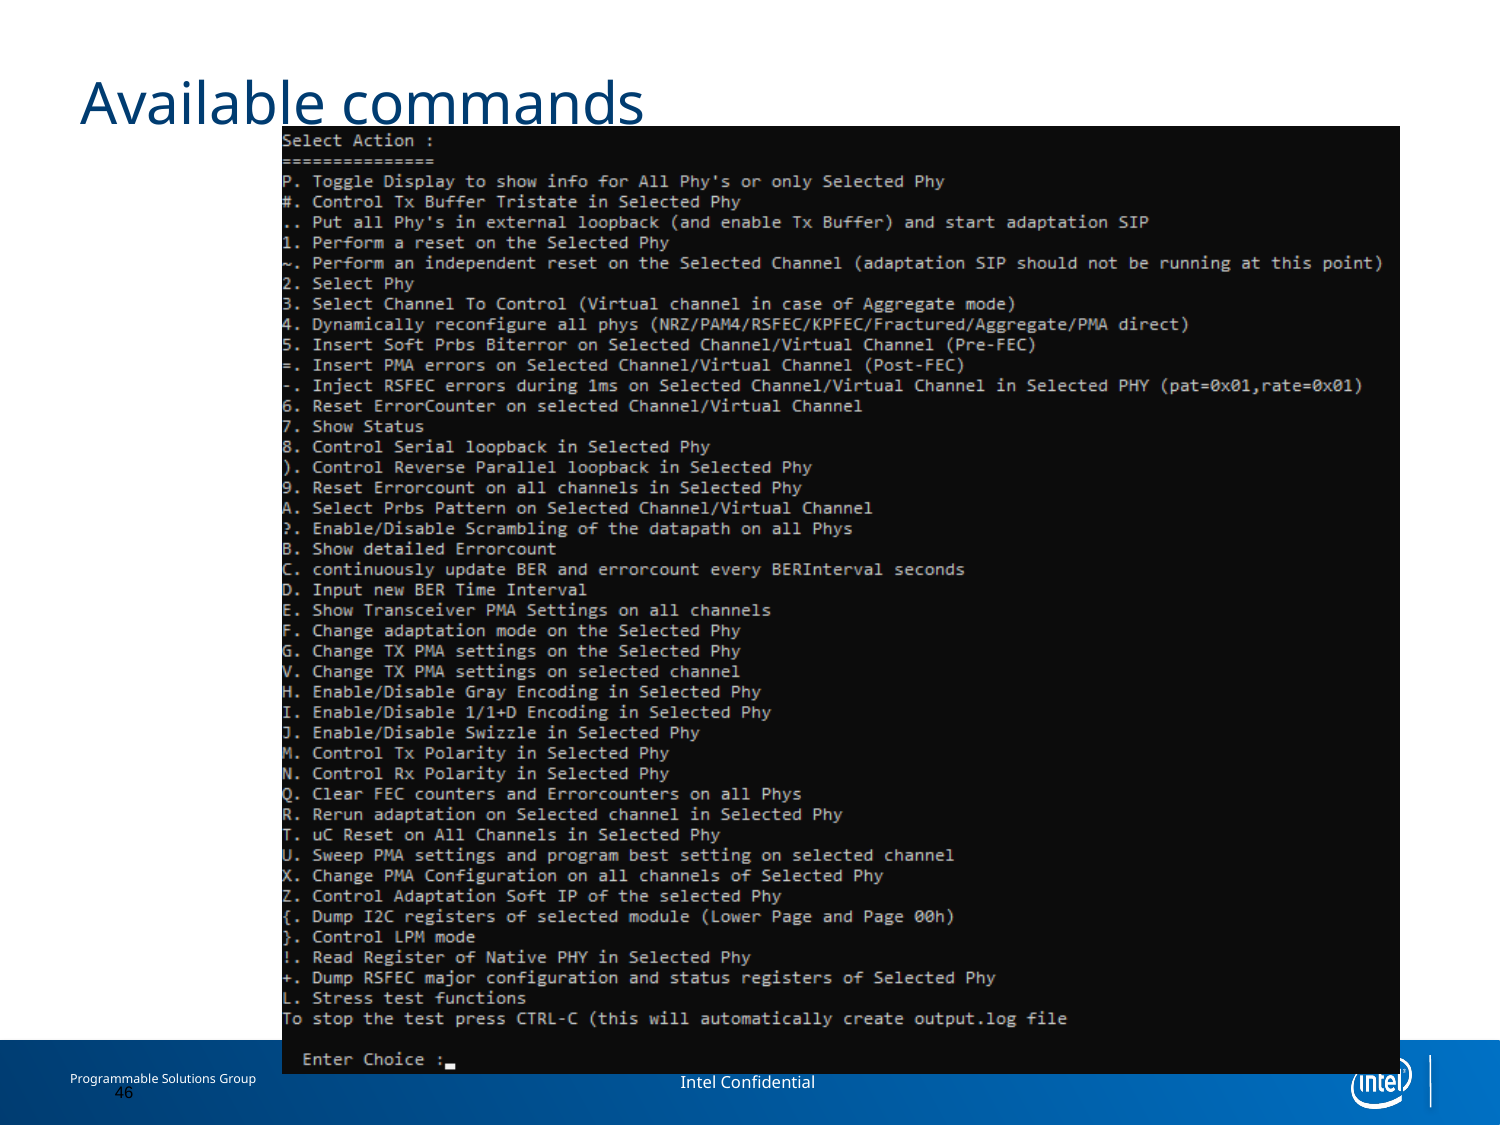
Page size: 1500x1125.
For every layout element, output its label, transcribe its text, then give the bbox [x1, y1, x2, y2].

slide_number 46 [19, 1069, 134, 1116]
title Available commands [80, 65, 1442, 194]
picture [282, 126, 1412, 1109]
